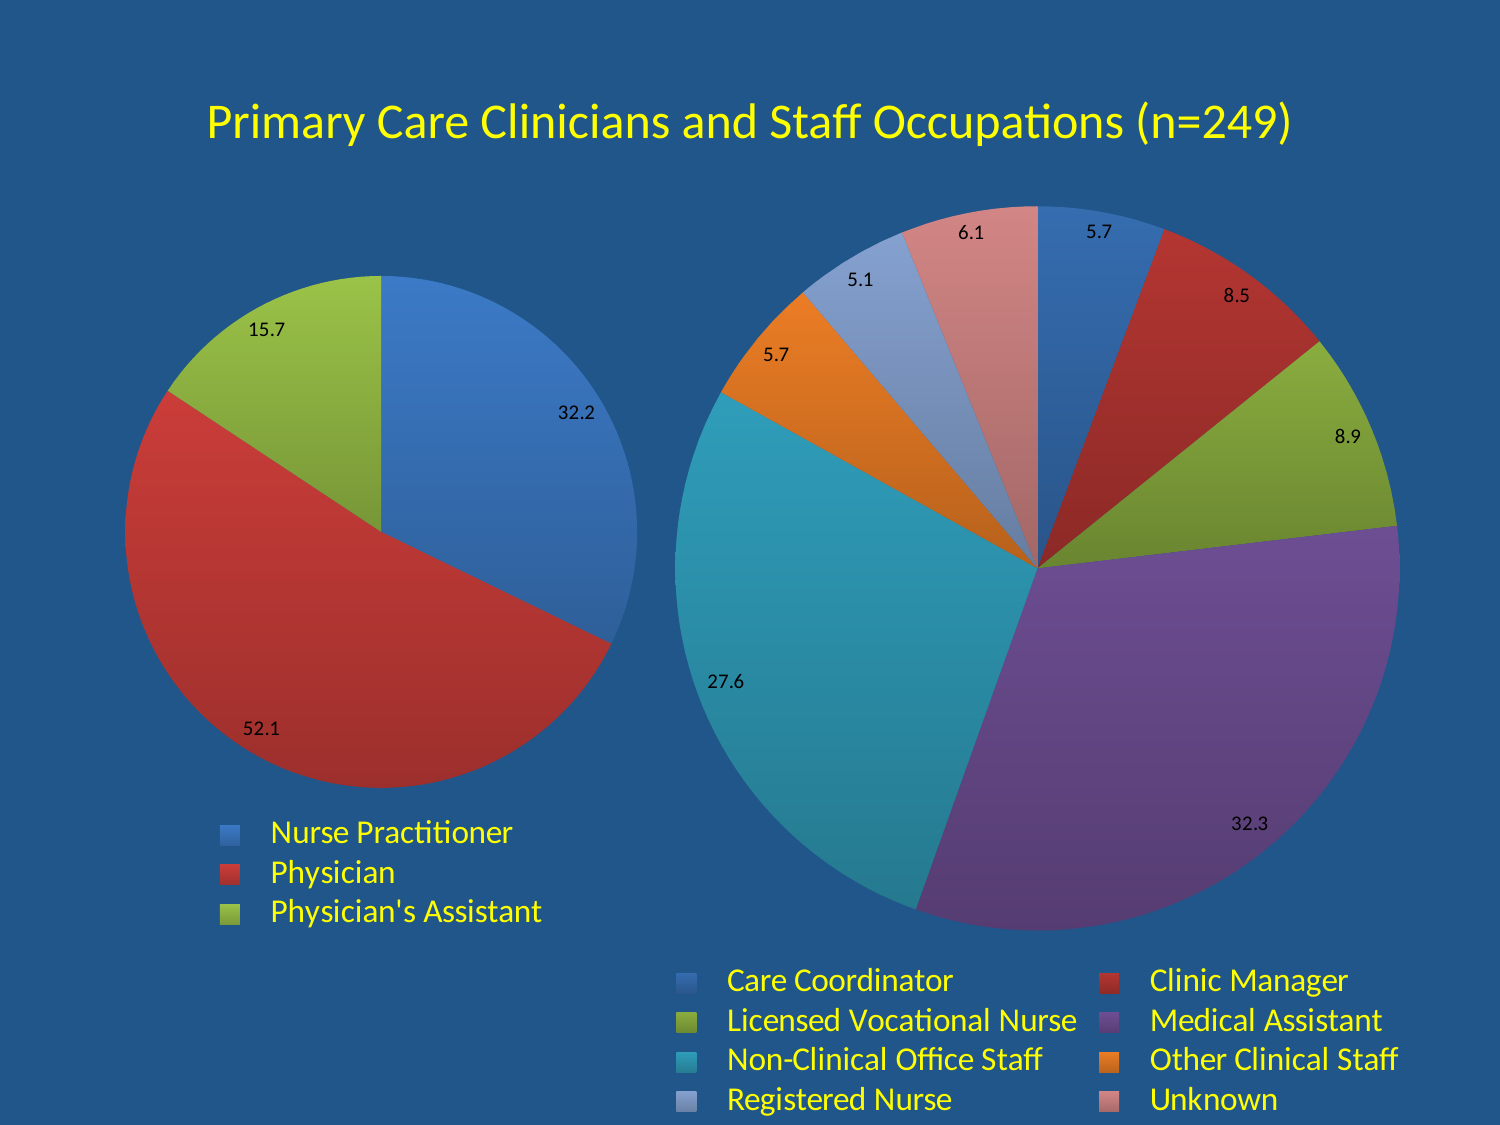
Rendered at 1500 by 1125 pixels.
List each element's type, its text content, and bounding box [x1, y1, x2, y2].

title Primary Care Clinicians and Staff Occupations (n=249) [37, 24, 1463, 213]
chart [74, 187, 1476, 1125]
